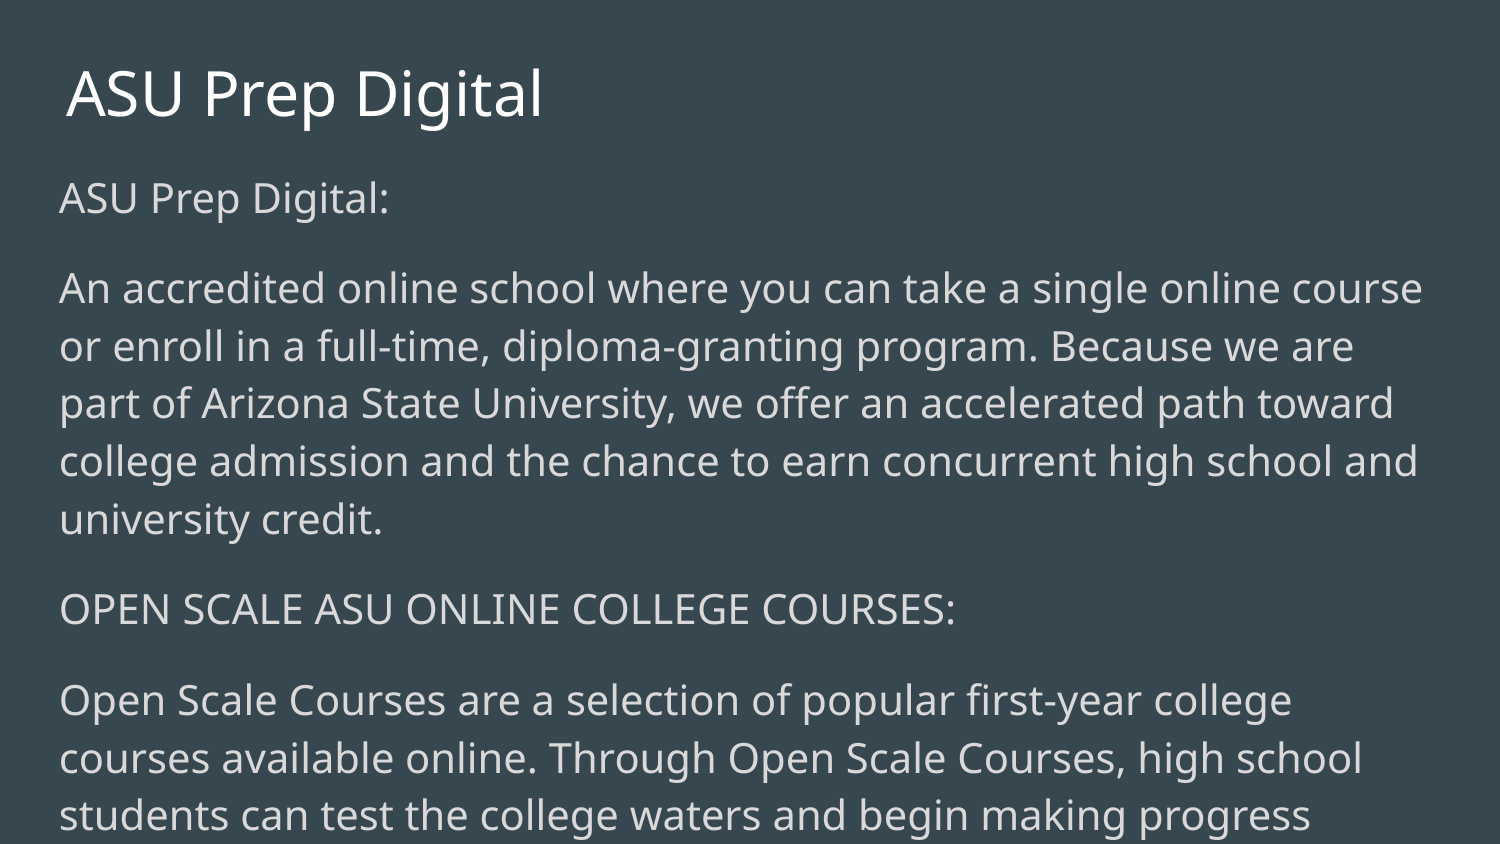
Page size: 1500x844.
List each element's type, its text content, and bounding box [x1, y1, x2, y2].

list ASU Prep Digital: An accredited online school where you can take a single online course or enroll in a full-time, diploma-granting program. Because we are part of Arizona State University, we offer an accelerated path toward college admission and the chance to earn concurrent high school and university credit. OPEN SCALE ASU ONLINE COLLEGE COURSES: Open Scale Courses are a selection of popular first-year college courses available online. Through Open Scale Courses, high school students can test the college waters and begin making progress towards a college degree, in a low risk financial model. [43, 148, 1442, 710]
title ASU Prep Digital [51, 39, 1449, 133]
